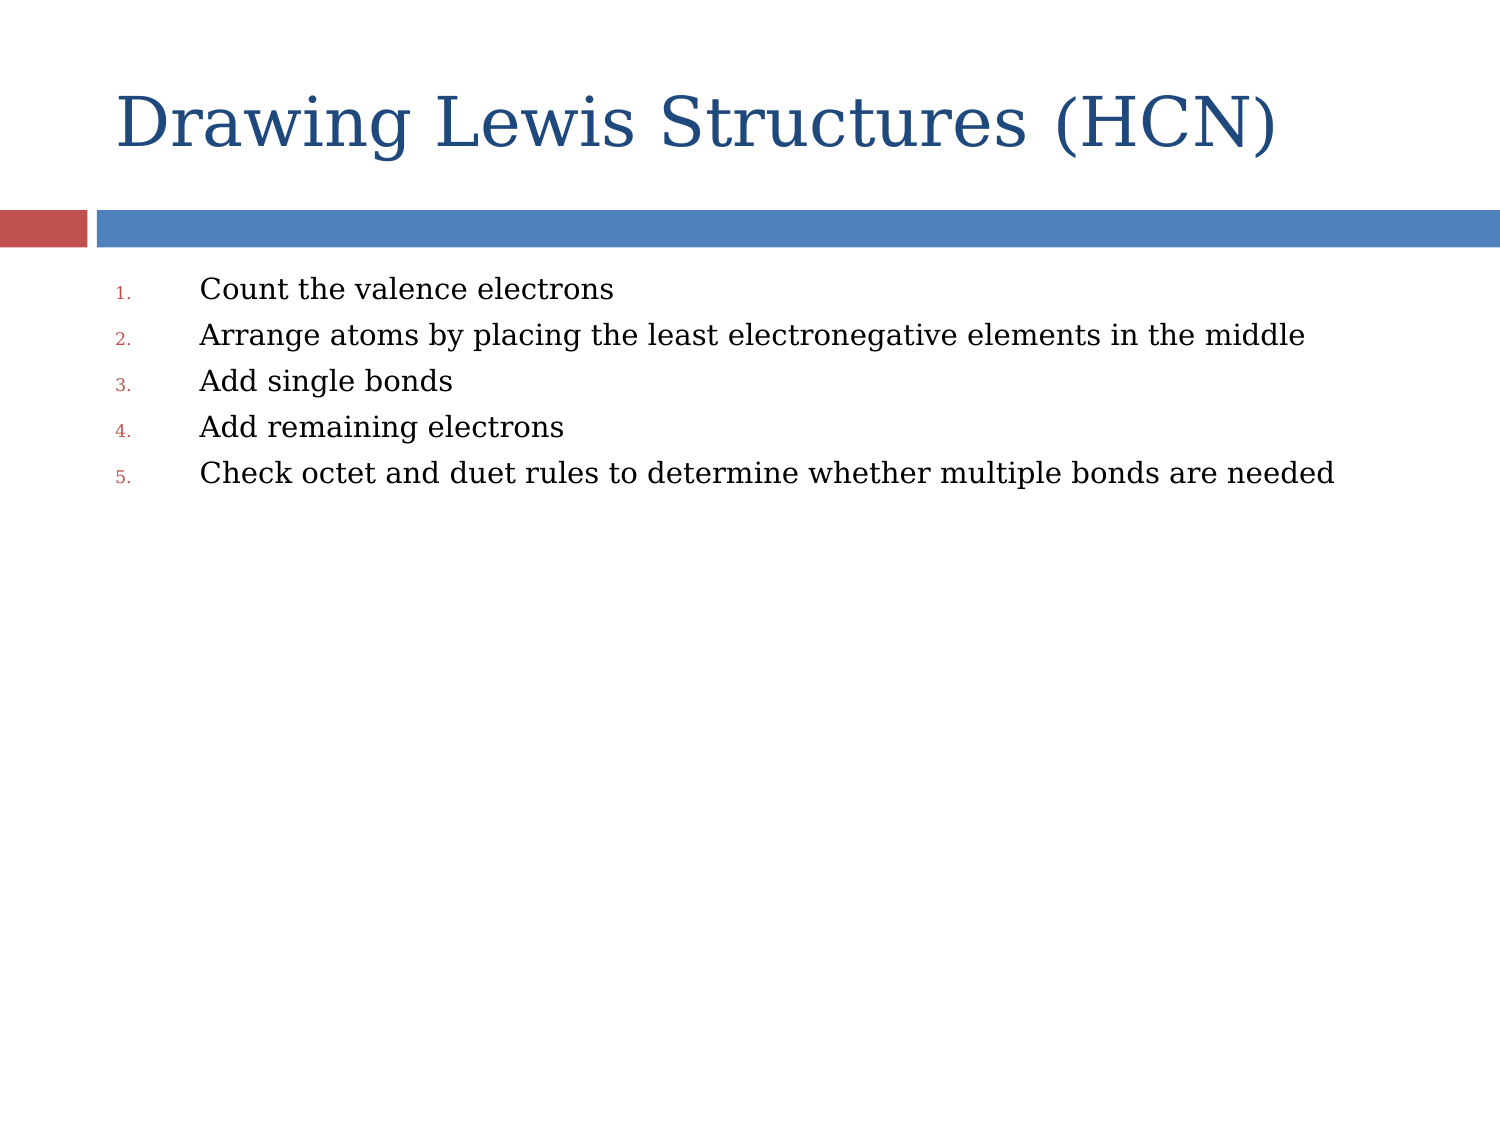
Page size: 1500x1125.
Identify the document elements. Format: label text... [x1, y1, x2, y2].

list Count the valence electrons Arrange atoms by placing the least electronegative elements in the middle Add single bonds Add remaining electrons Check octet and duet rules to determine whether multiple bonds are needed [100, 262, 1438, 1000]
title Drawing Lewis Structures (HCN) [100, 37, 1438, 200]
